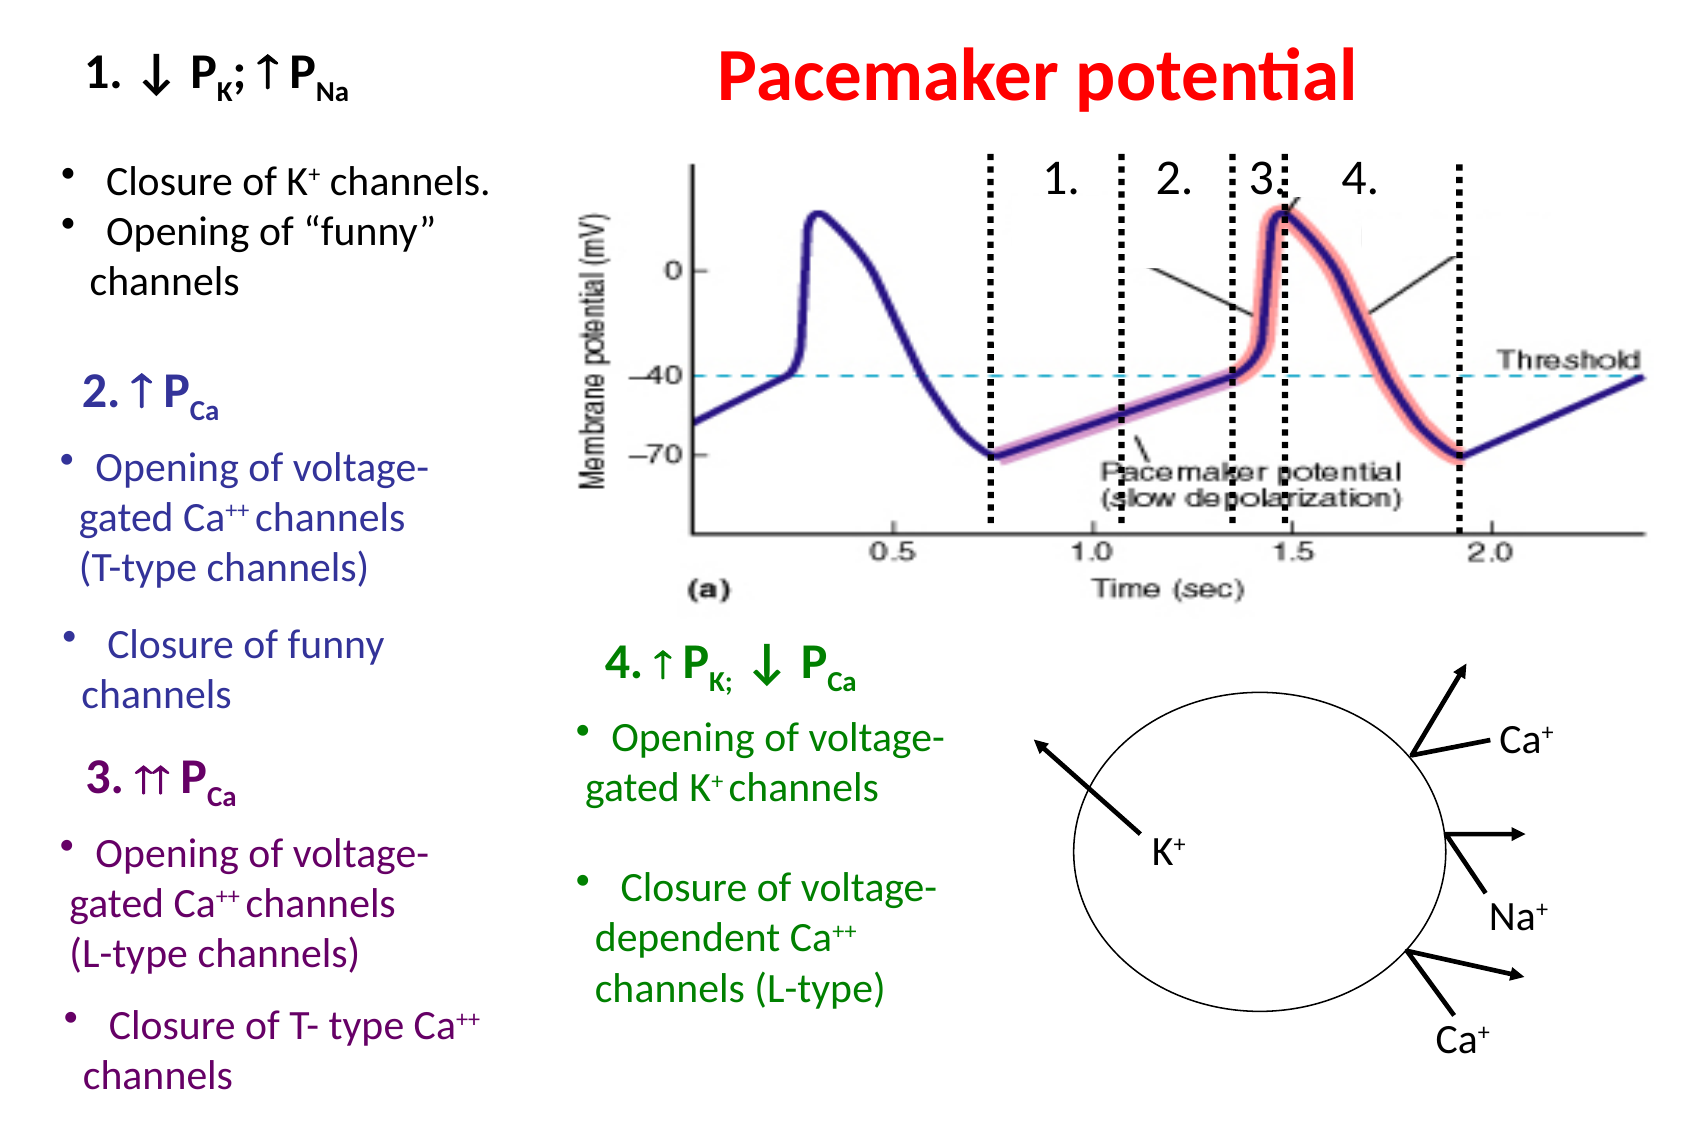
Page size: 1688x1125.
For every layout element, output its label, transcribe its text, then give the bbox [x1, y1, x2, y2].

text_box Closure of funny channels [47, 609, 410, 725]
text_box [1411, 663, 1491, 756]
text_box Na+ [1474, 880, 1563, 946]
text_box Ca+ [1484, 704, 1569, 769]
text_box 3.  PCa [70, 736, 252, 818]
text_box Opening of voltage- gated K+ channels Closure of voltage- dependent Ca++ channels (L-type) [561, 702, 960, 1018]
text_box [1033, 739, 1141, 835]
text_box 2.  PCa [67, 350, 235, 432]
text_box Opening of voltage- gated Ca++ channels (T-type channels) [45, 432, 444, 598]
text_box Pacemaker potential [703, 17, 1482, 123]
text_box [1333, 704, 1353, 713]
text_box Closure of T- type Ca++ channels [49, 990, 501, 1106]
text_box [1406, 950, 1525, 1016]
text_box [1445, 827, 1526, 894]
text_box Ca+ [1420, 1004, 1505, 1069]
text_box [1073, 692, 1446, 1012]
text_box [990, 153, 1286, 528]
text_box Closure of K+ channels. Opening of “funny” channels [46, 146, 506, 312]
text_box Opening of voltage- gated Ca++ channels (L-type channels) [45, 818, 444, 983]
picture [555, 136, 1682, 622]
text_box K+ [1137, 816, 1201, 881]
text_box 1. ↓ PK;  PNa [69, 31, 365, 115]
text_box 4.  PK; ↓ PCa [590, 631, 872, 702]
